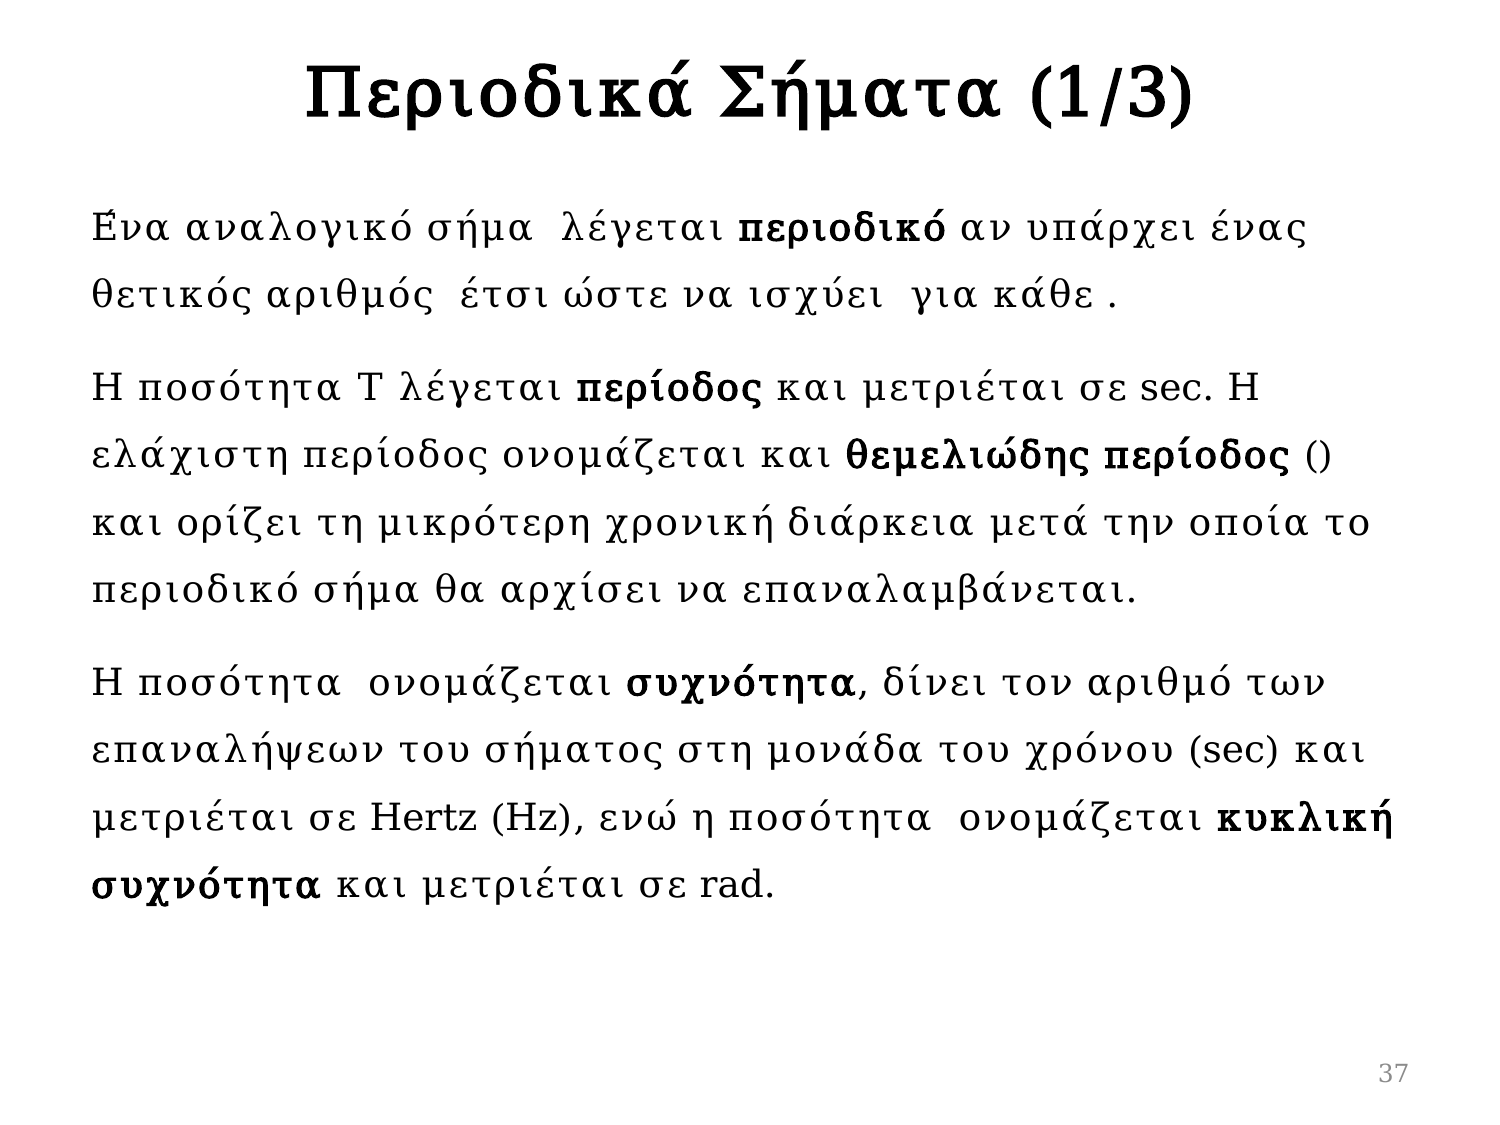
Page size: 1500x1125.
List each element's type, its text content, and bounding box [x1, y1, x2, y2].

slide_number 37 [1222, 1042, 1425, 1103]
title Περιοδικά Σήματα (1/3) [75, 19, 1425, 159]
